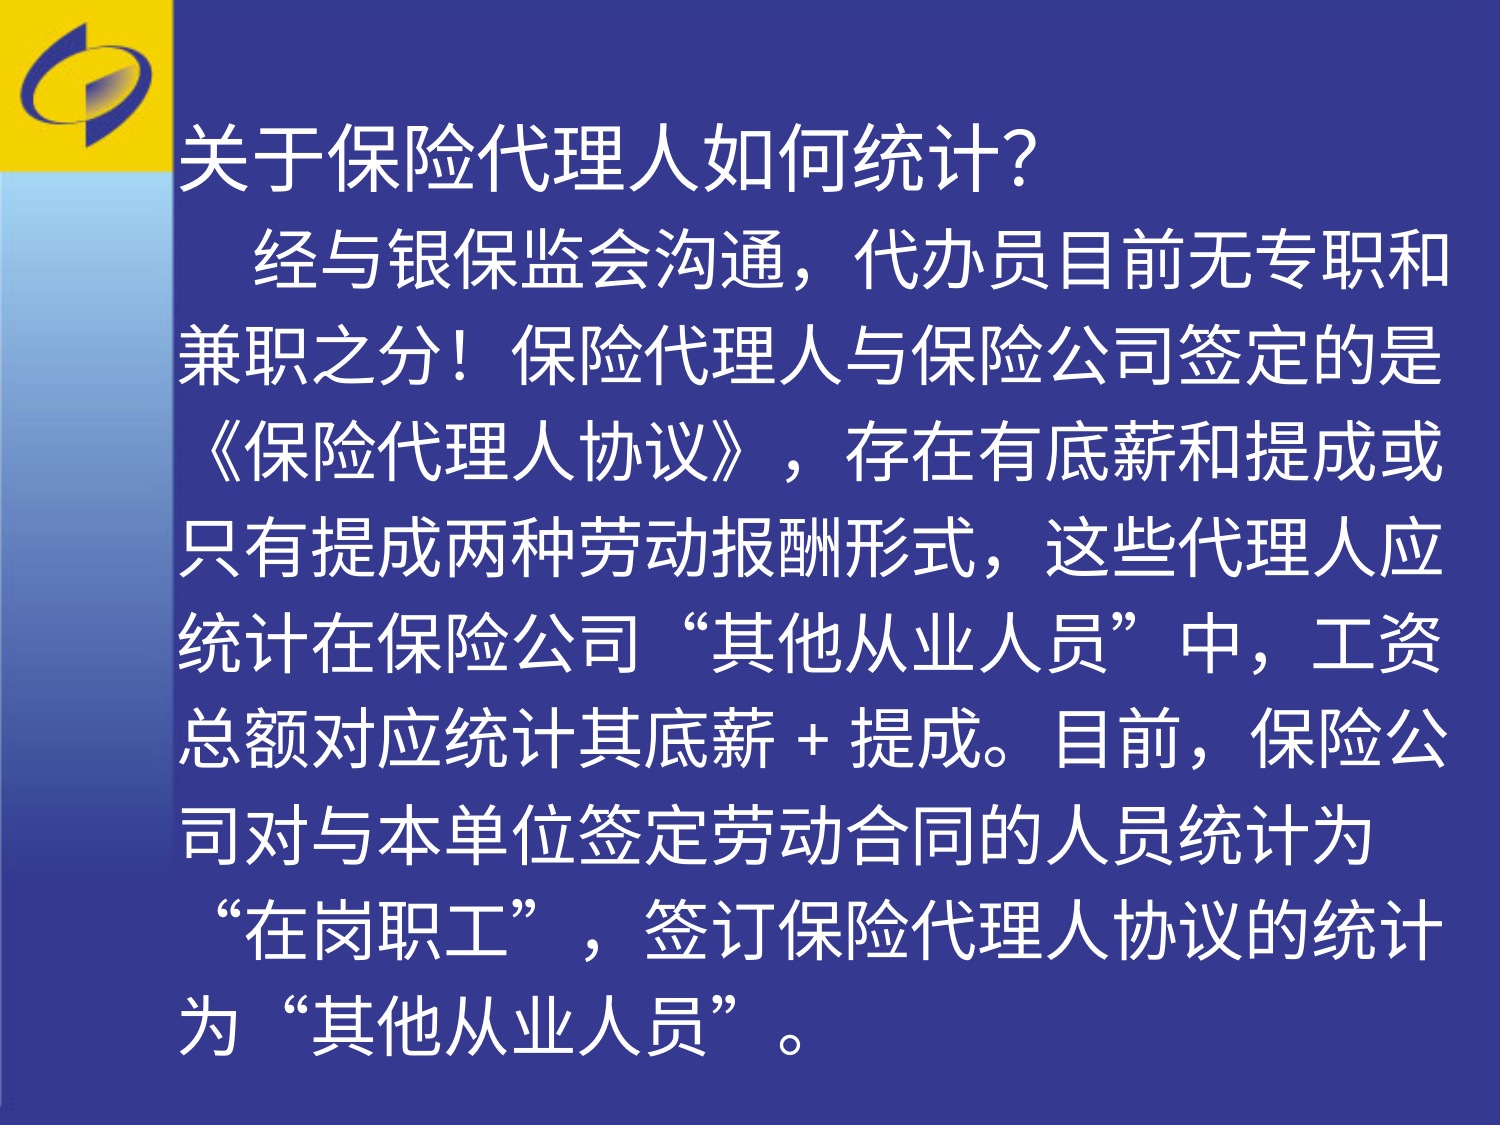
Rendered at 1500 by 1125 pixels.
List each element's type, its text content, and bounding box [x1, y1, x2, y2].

picture [0, 0, 1500, 1125]
list 关于保险代理人如何统计？ 经与银保监会沟通，代办员目前无专职和兼职之分！保险代理人与保险公司签定的是《保险代理人协议》，存在有底薪和提成或只有提成两种劳动报酬形式，这些代理人应统计在保险公司“其他从业人员”中，工资总额对应统计其底薪+提成。目前，保险公司对与本单位签定劳动合同的人员统计为“在岗职工”，签订保险代理人协议的统计为“其他从业人员”。 [161, 86, 1487, 985]
